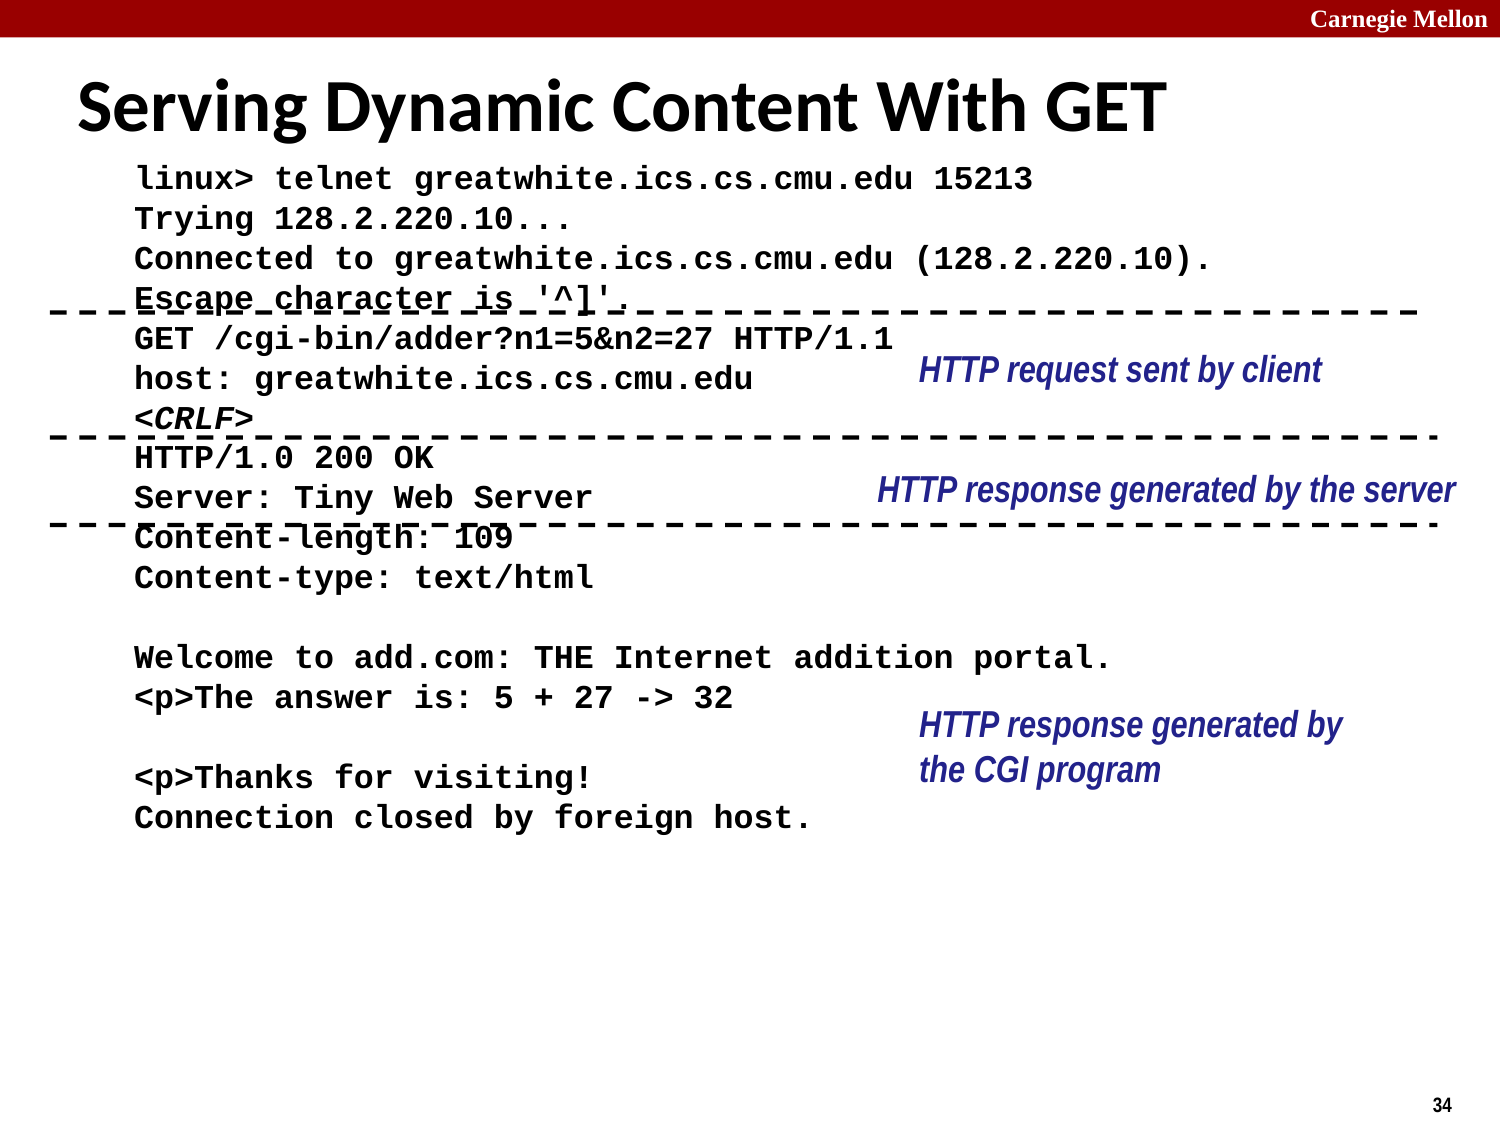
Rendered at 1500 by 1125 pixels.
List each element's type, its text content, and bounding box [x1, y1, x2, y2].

text_box HTTP request sent by client [1230, 337, 1337, 398]
text_box linux> telnet greatwhite.ics.cs.cmu.edu 15213 Trying 128.2.220.10... Connected to greatwhite.ics.cs.cmu.edu (128.2.220.10). Escape character is '^]'. GET /cgi-bin/adder?n1=5&n2=27 HTTP/1.1 host: greatwhite.ics.cs.cmu.edu <CRLF> HTTP/1.0 200 OK Server: Tiny Web Server Content-length: 109 Content-type: text/html Welcome to add.com: THE Internet addition portal. <p>The answer is: 5 + 27 -> 32 <p>Thanks for visiting! Connection closed by foreign host. [119, 148, 1230, 843]
text_box HTTP response generated by the server [1230, 457, 1488, 517]
title Serving Dynamic Content With GET [62, 54, 1438, 150]
text_box HTTP response generated by the CGI program [1230, 692, 1358, 797]
